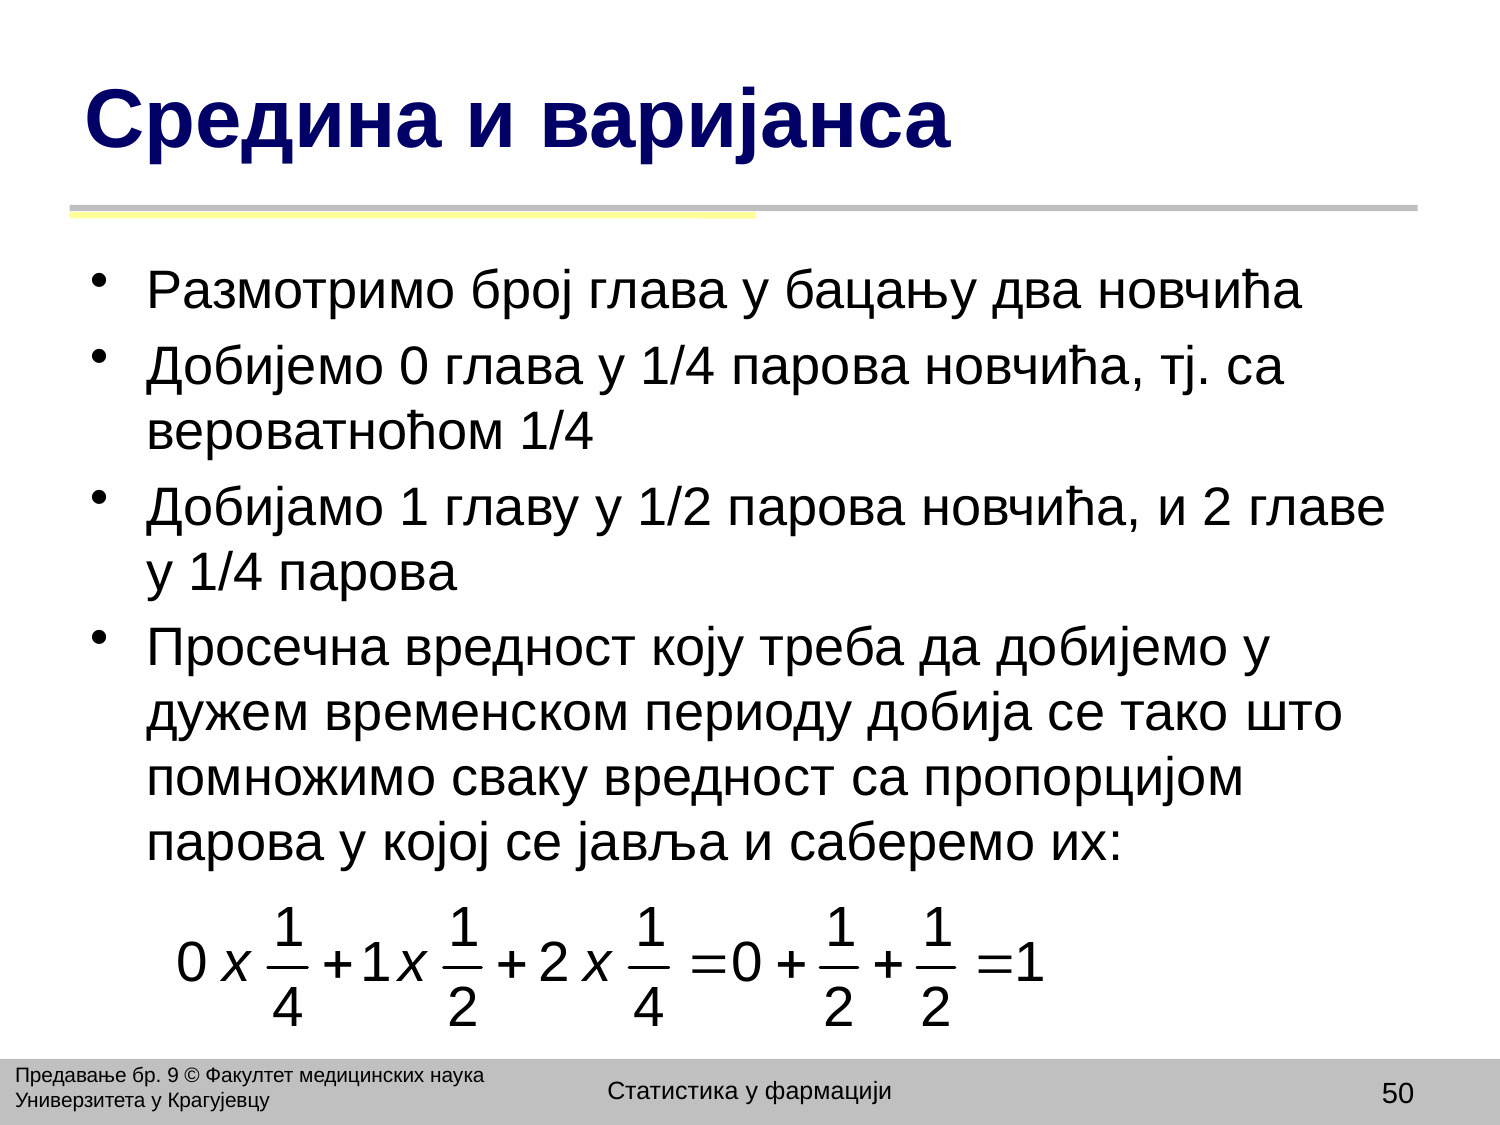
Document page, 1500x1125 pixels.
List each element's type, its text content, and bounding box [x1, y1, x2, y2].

slide_number Предавање бр. 9 © Факултет медицинских наука Универзитета у Крагујевцу [0, 1053, 609, 1108]
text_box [167, 885, 1048, 1039]
list Размотримо број глава у бацању два новчића Добијемо 0 глава у 1/4 парова новчића, тј. са вероватноћом 1/4 Добијамо 1 главу у 1/2 парова новчића, и 2 главе у 1/4 парова Просечна вредност коју треба да добијемо у дужем временском периоду добија се тако што помножимо сваку вредност са пропорцијом парова у којој се јавља и саберемо их: [74, 246, 1426, 534]
list Размотримо број глава у бацању два новчића Добијемо 0 глава у 1/4 парова новчића, тј. са вероватноћом 1/4 Добијамо 1 главу у 1/2 парова новчића, и 2 главе у 1/4 парова Просечна вредност коју треба да добијемо у дужем временском периоду добија се тако што помножимо сваку вредност са пропорцијом парова у којој се јавља и саберемо их: [74, 535, 1426, 1023]
footer Статистика у фармацији [512, 1066, 988, 1125]
slide_number 50 [1079, 1066, 1430, 1125]
title Средина и варијанса [69, 19, 1426, 208]
